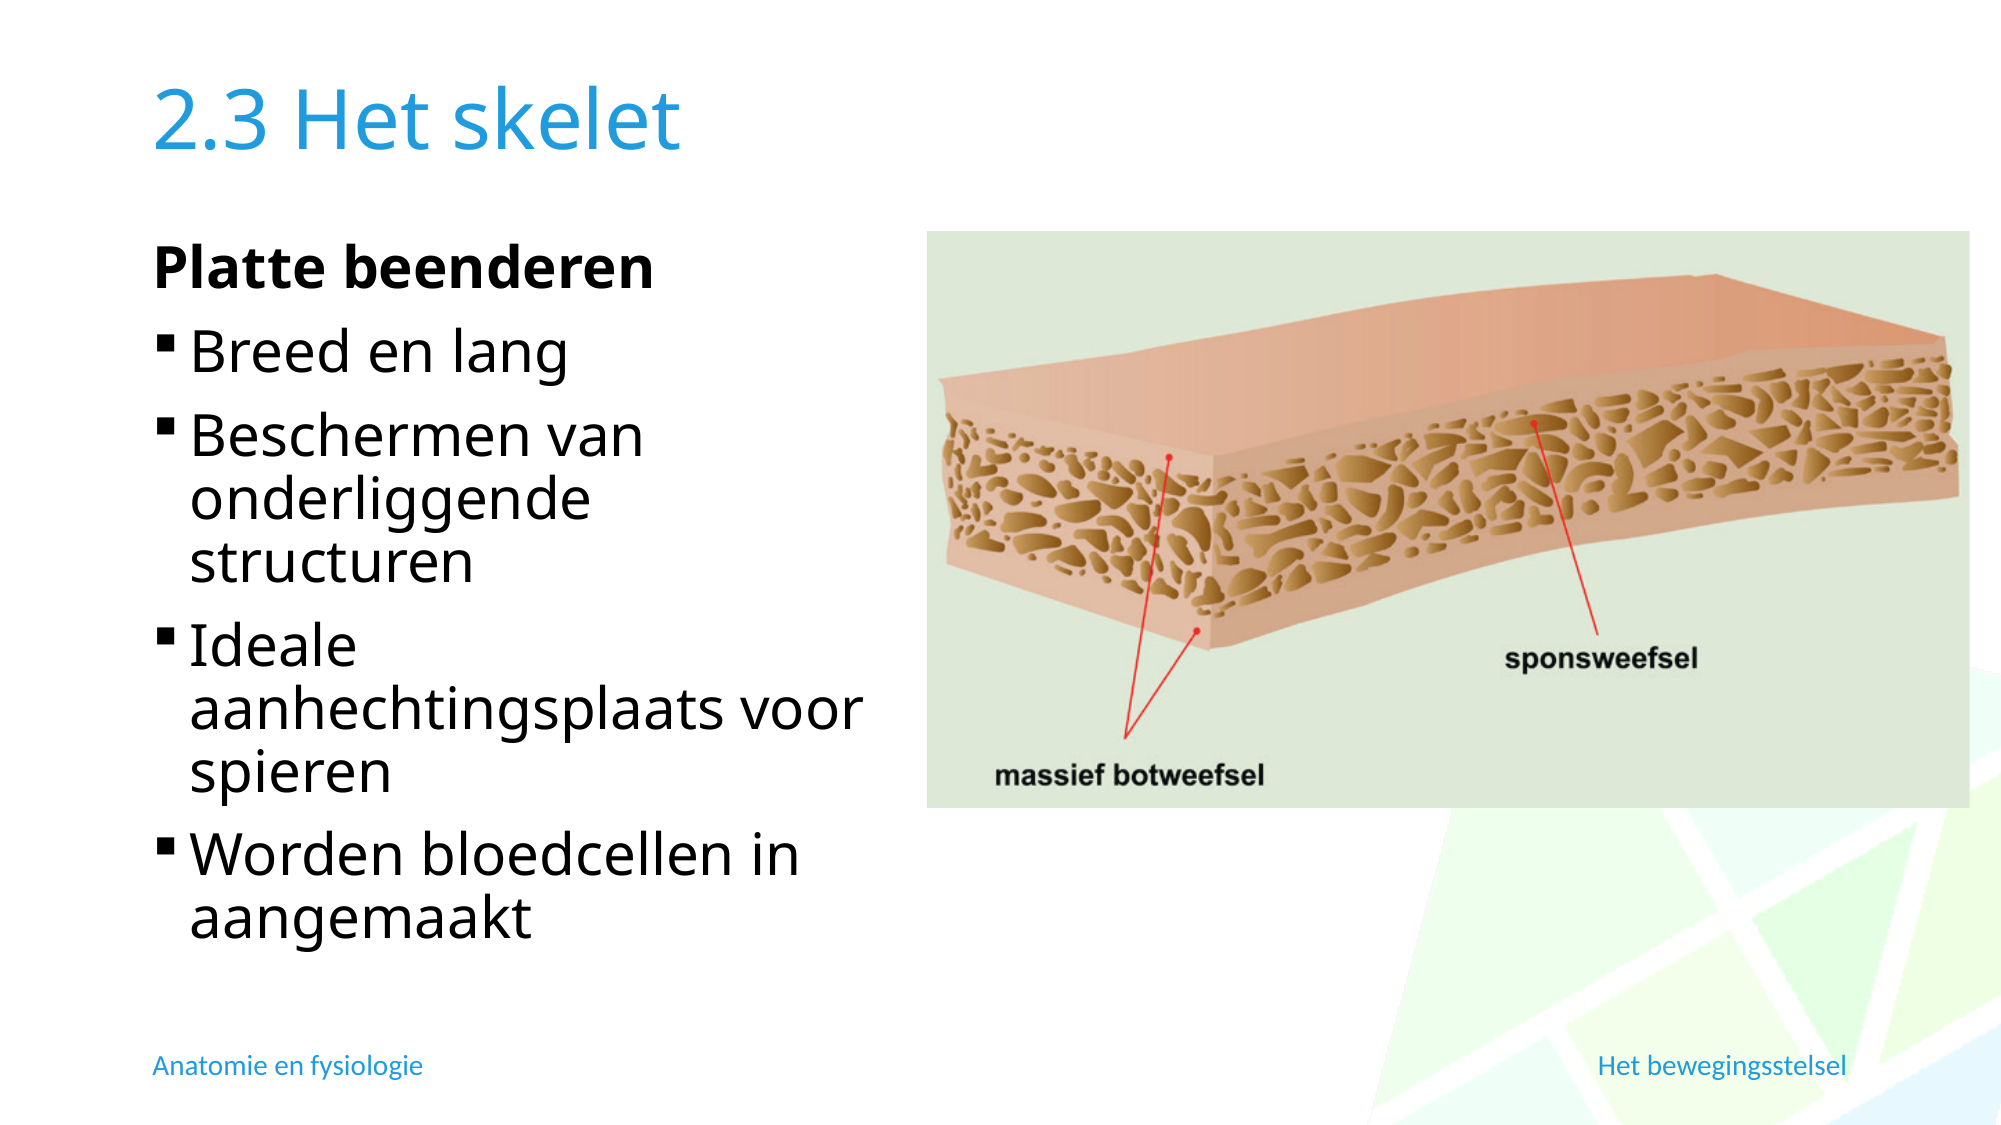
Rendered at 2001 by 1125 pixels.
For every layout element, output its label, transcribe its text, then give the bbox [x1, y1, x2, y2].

list Platte beenderen Breed en lang Beschermen van onderliggende structuren Ideale aanhechtingsplaats voor spieren Worden bloedcellen in aangemaakt [137, 231, 891, 945]
list Anatomie en fysiologie [137, 1042, 588, 1103]
title 2.3 Het skelet [137, 59, 1863, 186]
list Het bewegingsstelsel [1412, 1042, 1863, 1103]
picture [926, 230, 1970, 808]
